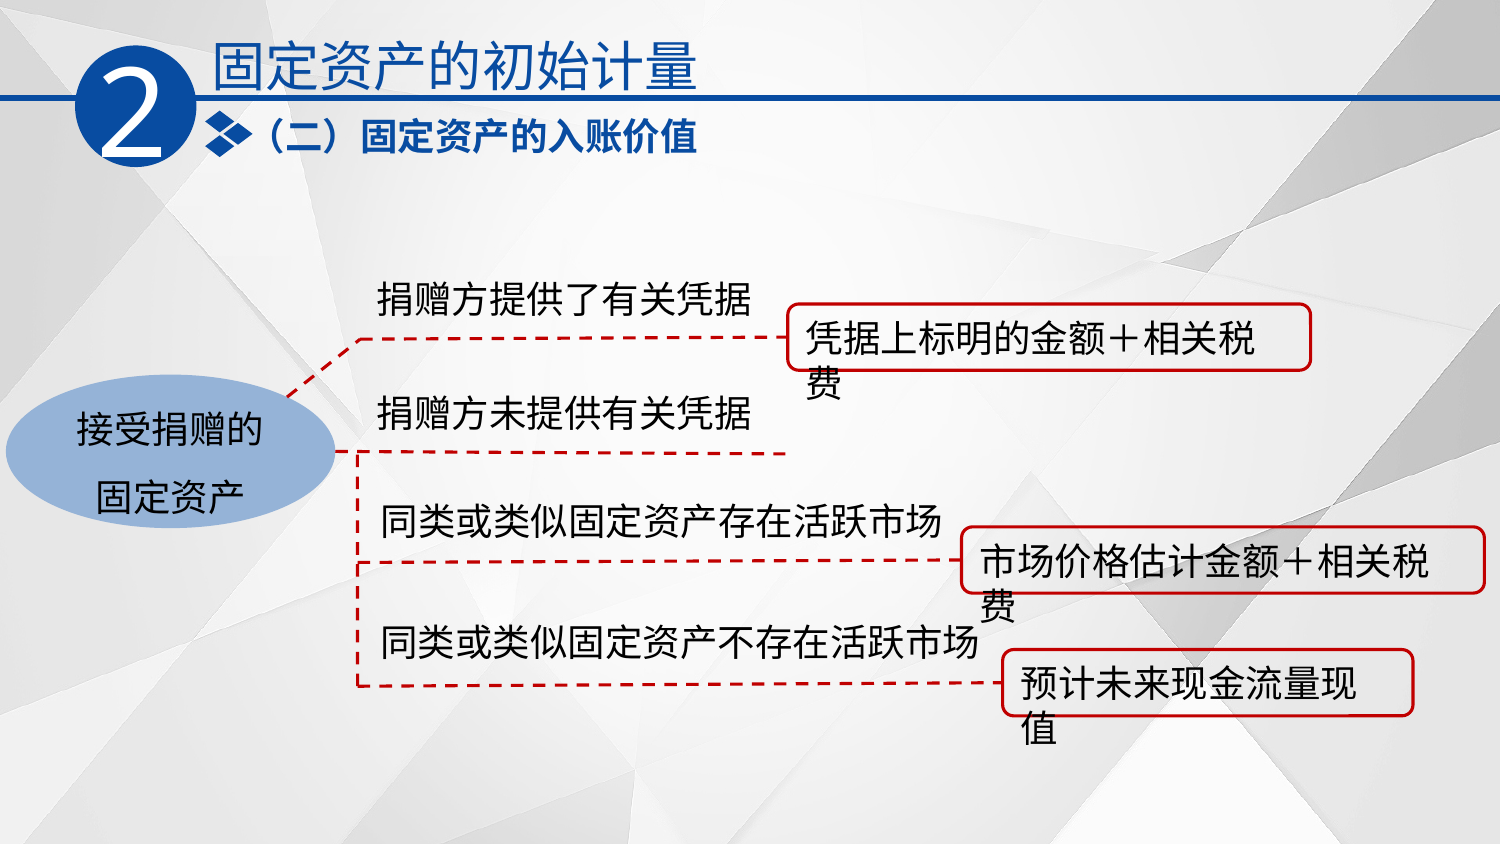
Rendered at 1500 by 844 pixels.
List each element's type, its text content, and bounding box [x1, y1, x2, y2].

text_box [205, 135, 235, 158]
text_box 2 [84, 45, 203, 97]
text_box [357, 682, 1002, 687]
text_box 固定资产的初始计量 [198, 37, 713, 92]
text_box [358, 451, 786, 455]
text_box （二）固定资产的入账价值 [235, 107, 711, 164]
text_box [75, 107, 84, 138]
text_box [205, 110, 235, 133]
text_box 接受捐赠的固定资产 [5, 374, 336, 529]
text_box 同类或类似固定资产存在活跃市场 [365, 490, 959, 551]
text_box 同类或类似固定资产不存在活跃市场 [365, 611, 996, 672]
picture [0, 101, 1500, 844]
text_box 凭据上标明的金额＋相关税费 [787, 303, 1311, 371]
text_box [223, 122, 253, 145]
text_box 市场价格估计金额＋相关税费 [961, 526, 1485, 594]
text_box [286, 338, 361, 398]
text_box 捐赠方提供了有关凭据 [362, 268, 767, 328]
picture [0, 0, 1500, 95]
text_box 捐赠方未提供有关凭据 [362, 383, 767, 443]
text_box 2 [84, 107, 203, 171]
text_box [334, 451, 357, 455]
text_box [357, 559, 960, 563]
text_box 预计未来现金流量现值 [1002, 649, 1414, 716]
text_box [75, 74, 84, 97]
